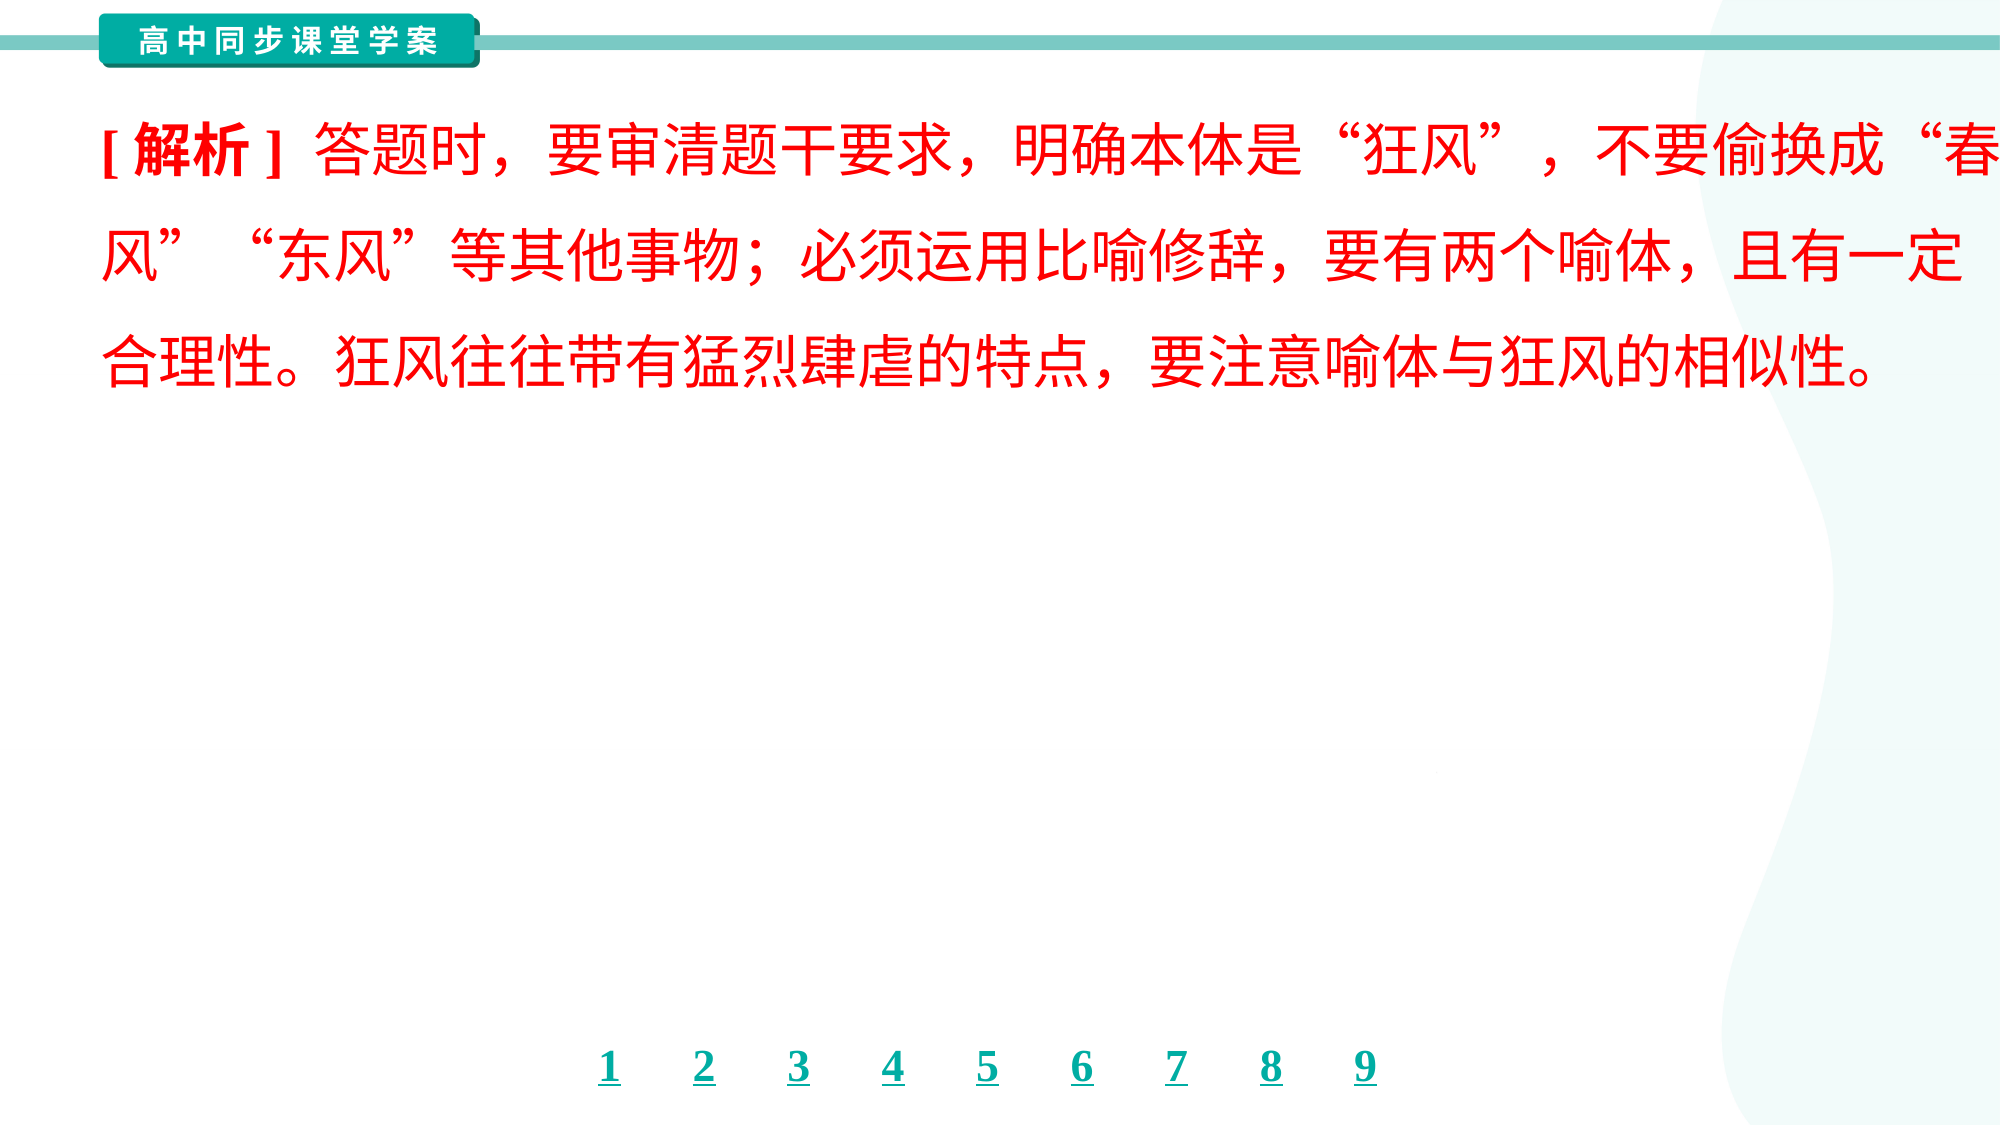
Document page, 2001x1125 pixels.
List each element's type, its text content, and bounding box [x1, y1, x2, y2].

picture [0, 0, 2000, 1125]
text_box [解析] 答题时，要审清题干要求，明确本体是“狂风”，不要偷换成“春 风”“东风”等其他事物；必须运用比喻修辞，要有两个喻体，且有一定 合理性。狂风往往带有猛烈肆虐的特点，要注意喻体与狂风的相似性。 [100, 76, 1899, 396]
